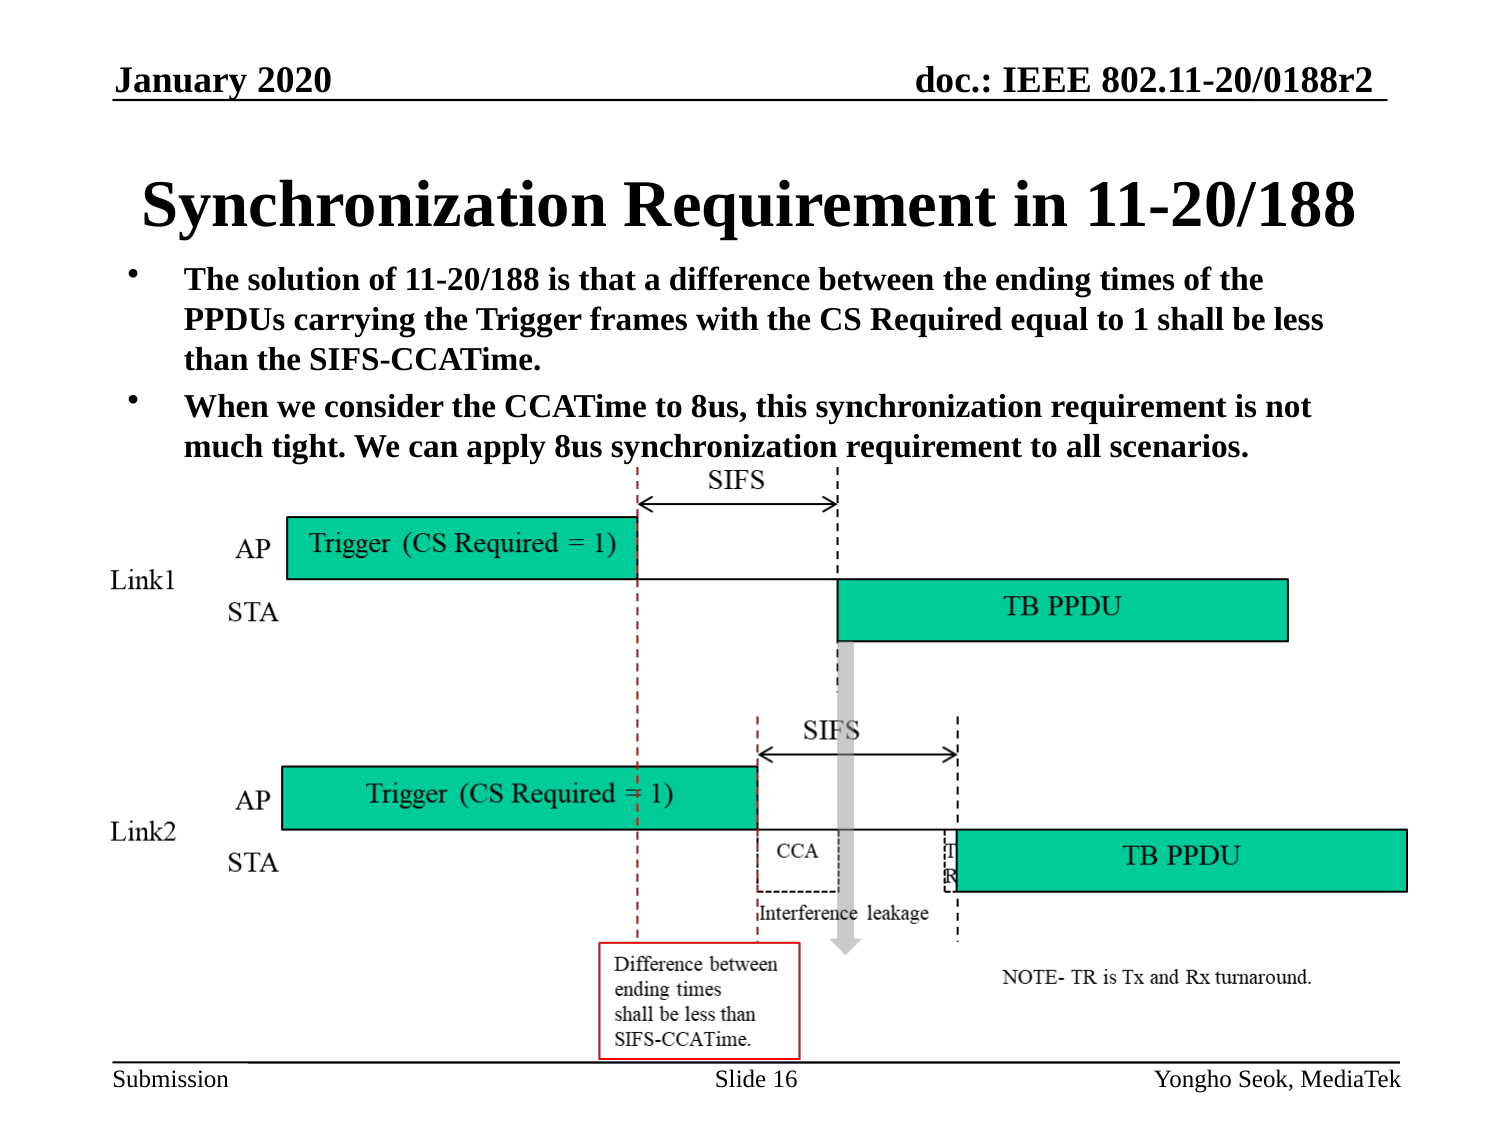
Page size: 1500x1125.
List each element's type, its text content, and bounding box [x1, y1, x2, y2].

slide_number Slide 16 [712, 1071, 800, 1093]
footer Yongho Seok, MediaTek [1150, 1071, 1402, 1093]
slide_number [114, 54, 335, 101]
list The solution of 11-20/188 is that a difference between the ending times of the PPDUs carrying the Trigger frames with the CS Required equal to 1 shall be less than the SIFS-CCATime. When we consider the CCATime to 8us, this synchronization requirement is not much tight. We can apply 8us synchronization requirement to all scenarios. [112, 249, 1388, 450]
title Synchronization Requirement in 11-20/188 [0, 112, 1500, 288]
picture [92, 452, 1408, 1063]
